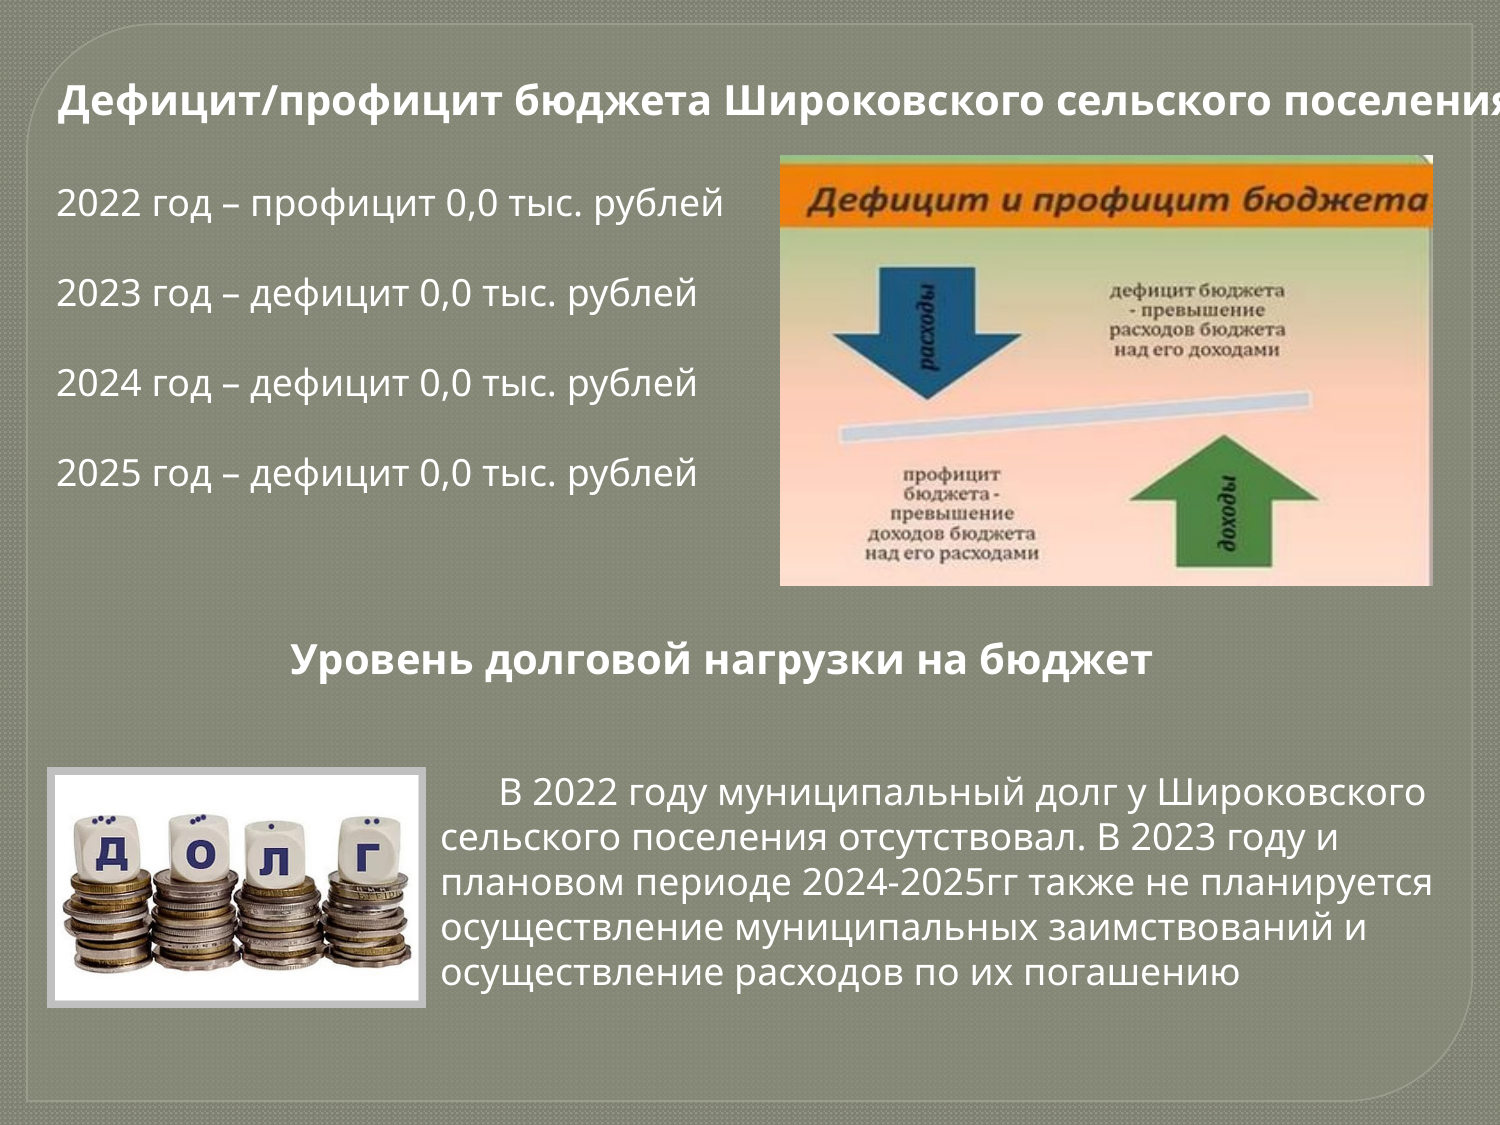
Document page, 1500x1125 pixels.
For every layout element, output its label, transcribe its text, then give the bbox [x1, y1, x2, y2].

text_box 2022 год – профицит 0,0 тыс. рублей 2023 год – дефицит 0,0 тыс. рублей 2024 год – дефицит 0,0 тыс. рублей 2025 год – дефицит 0,0 тыс. рублей [41, 126, 809, 547]
text_box Уровень долговой нагрузки на бюджет [275, 625, 1169, 691]
text_box Дефицит/профицит бюджета Широковского сельского поселения [43, 66, 1500, 132]
picture [47, 767, 426, 1008]
picture [780, 154, 1433, 587]
text_box В 2022 году муниципальный долг у Широковского сельского поселения отсутствовал. В 2023 году и плановом периоде 2024-2025гг также не планируется осуществление муниципальных заимствований и осуществление расходов по их погашению [425, 760, 1498, 1001]
